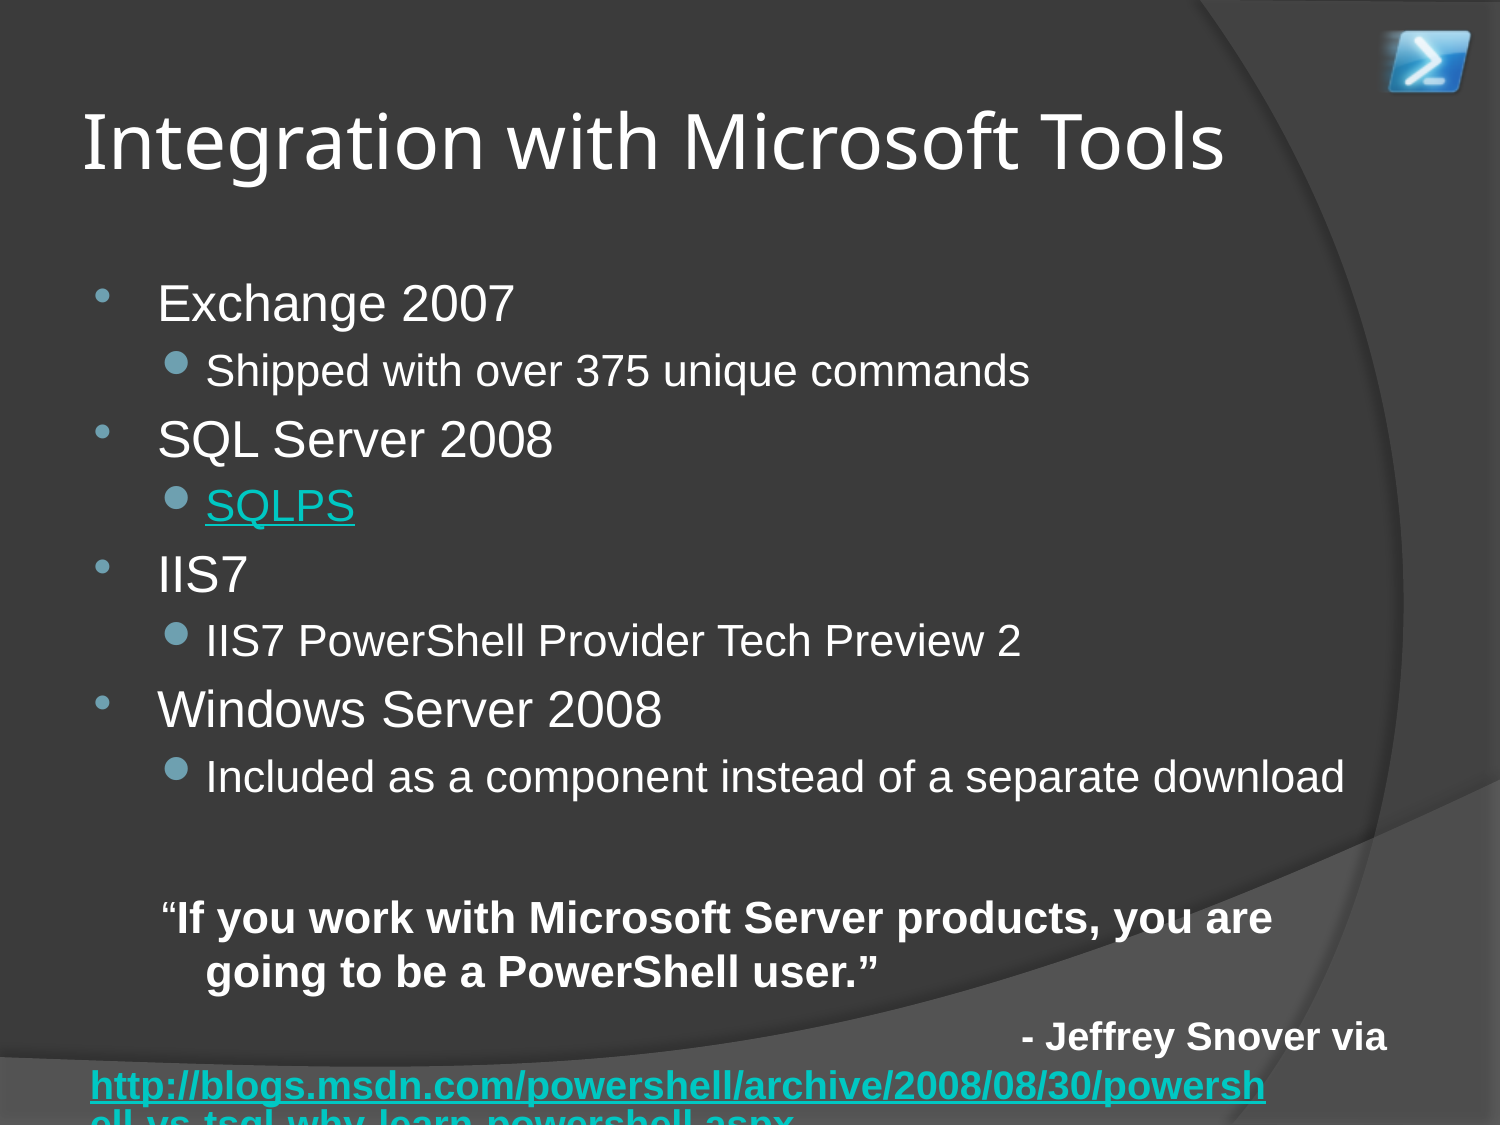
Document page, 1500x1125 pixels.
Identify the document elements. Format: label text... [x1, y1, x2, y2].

list Exchange 2007 Shipped with over 375 unique commands SQL Server 2008 SQLPS IIS7 IIS7 PowerShell Provider Tech Preview 2 Windows Server 2008 Included as a component instead of a separate download “If you work with Microsoft Server products, you are going to be a PowerShell user.” - Jeffrey Snover via http://blogs.msdn.com/powershell/archive/2008/08/30/powershell-vs-tsql-why-learn-powershell.aspx [75, 262, 1413, 1125]
picture [1374, 12, 1475, 113]
title Integration with Microsoft Tools [75, 45, 1300, 233]
